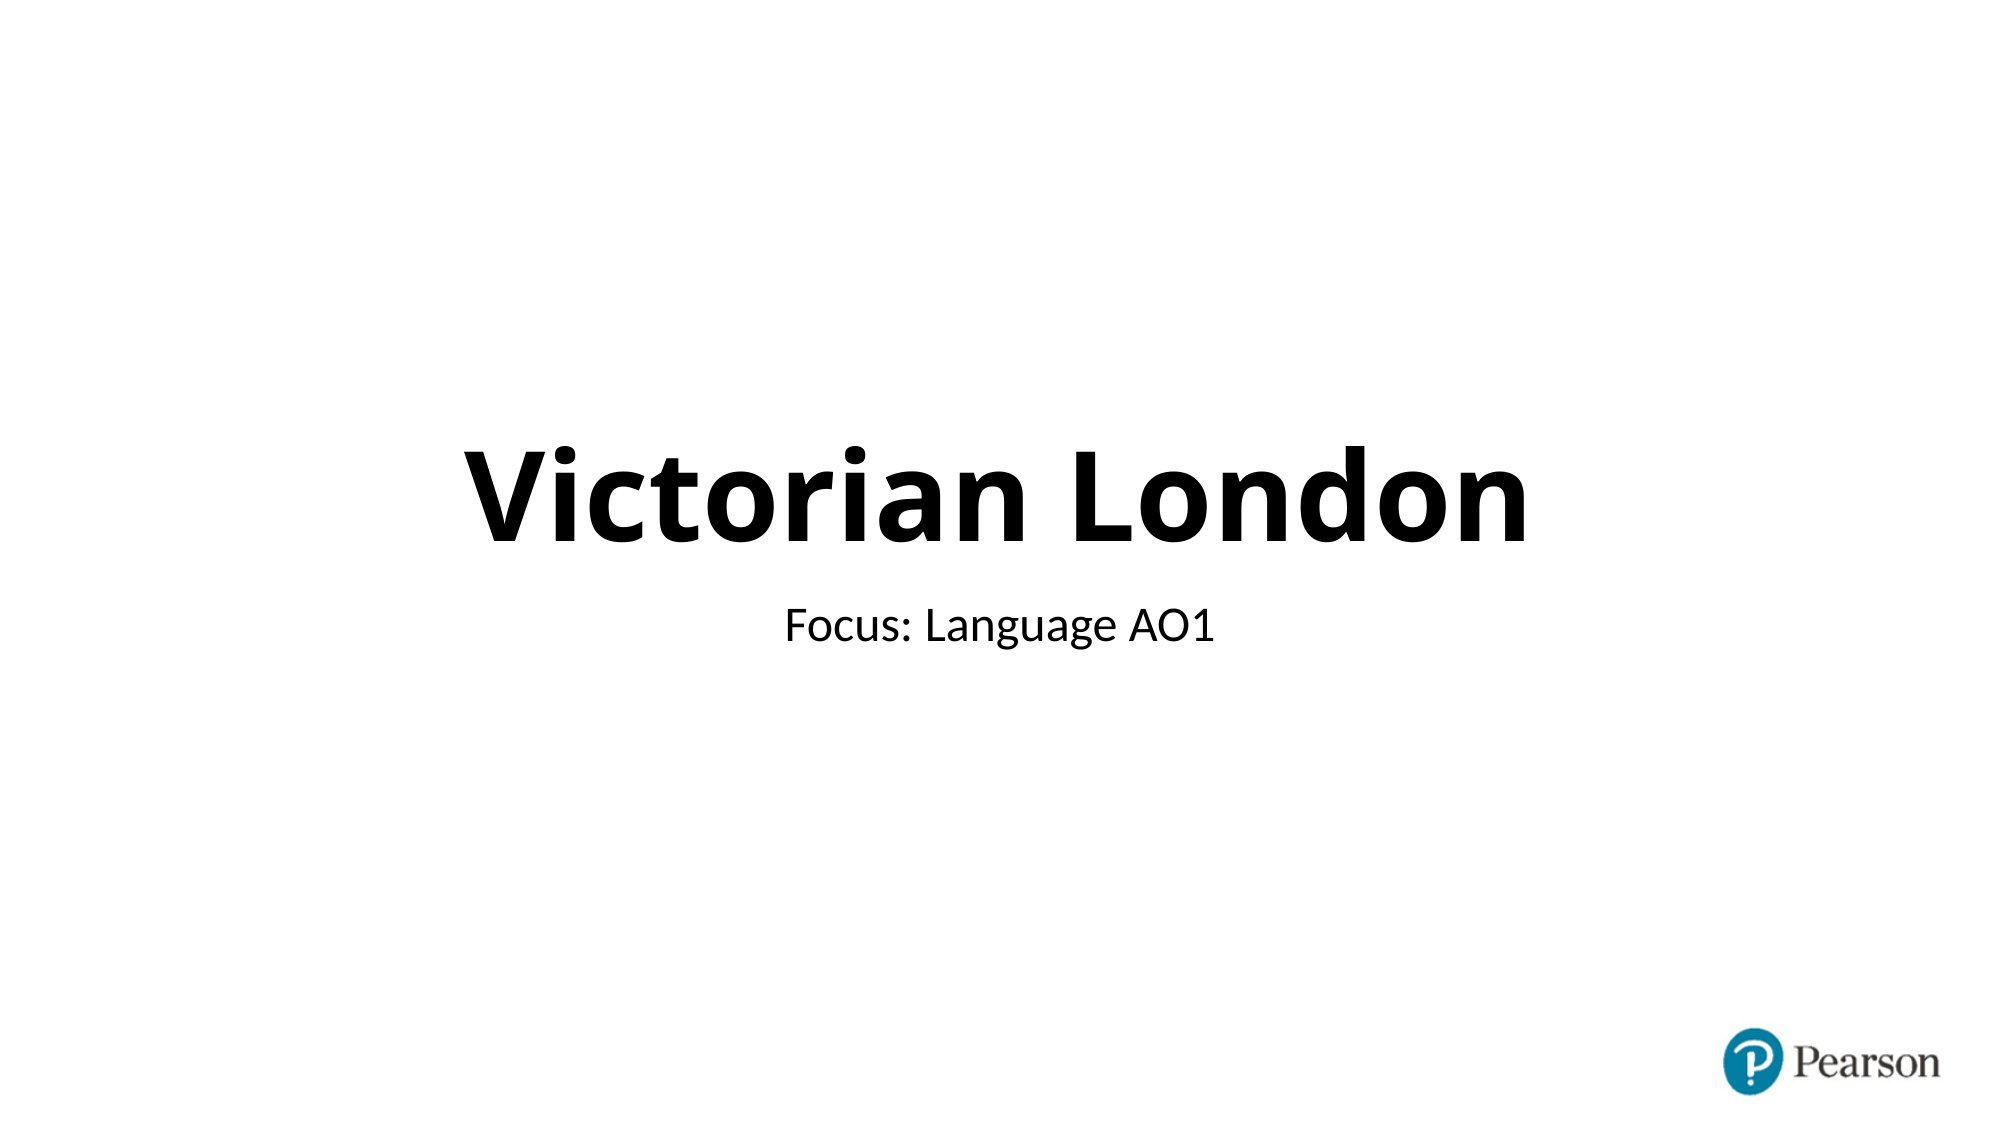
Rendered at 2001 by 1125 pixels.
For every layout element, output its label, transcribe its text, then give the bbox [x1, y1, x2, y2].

picture [1713, 1013, 1951, 1106]
subtitle Focus: Language AO1 [249, 590, 1750, 863]
title Victorian London [249, 184, 1750, 576]
